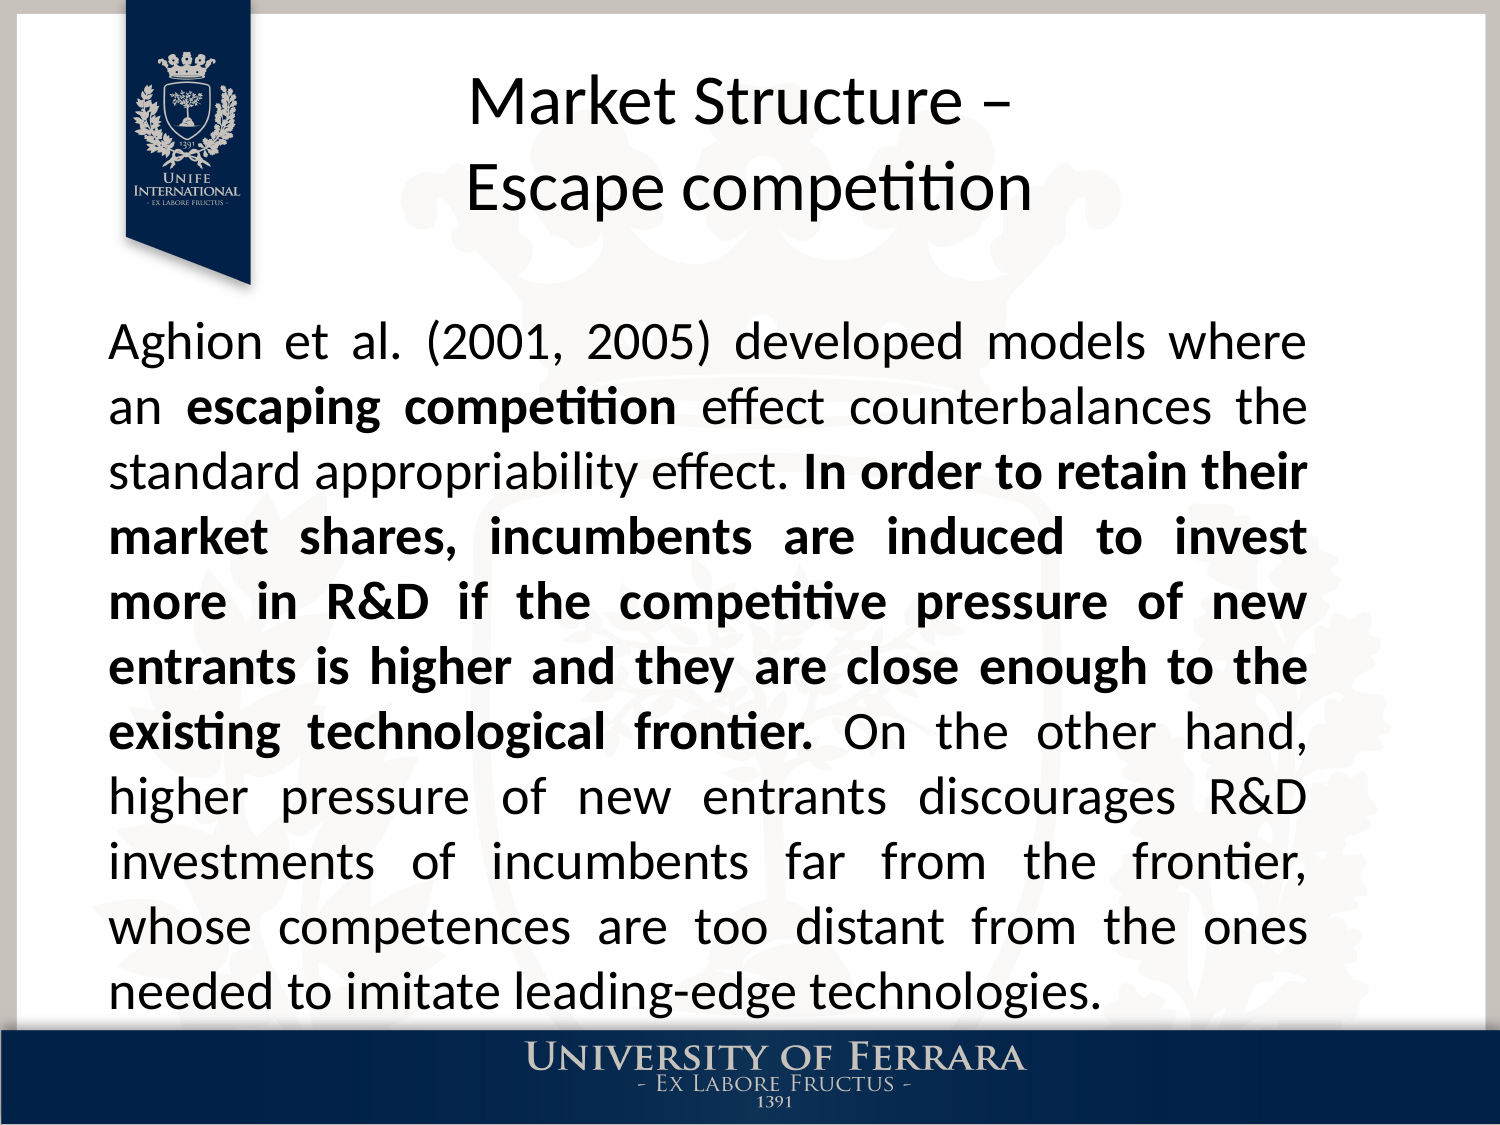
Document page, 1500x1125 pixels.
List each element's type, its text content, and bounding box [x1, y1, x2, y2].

picture [0, 0, 1500, 1125]
title Market Structure – Escape competition [75, 45, 1425, 233]
list Aghion et al. (2001, 2005) developed models where an escaping competition effect counterbalances the standard appropriability effect. In order to retain their market shares, incumbents are induced to invest more in R&D if the competitive pressure of new entrants is higher and they are close enough to the existing technological frontier. On the other hand, higher pressure of new entrants discourages R&D investments of incumbents far from the frontier, whose competences are too distant from the ones needed to imitate leading-edge technologies. [75, 297, 1325, 1050]
